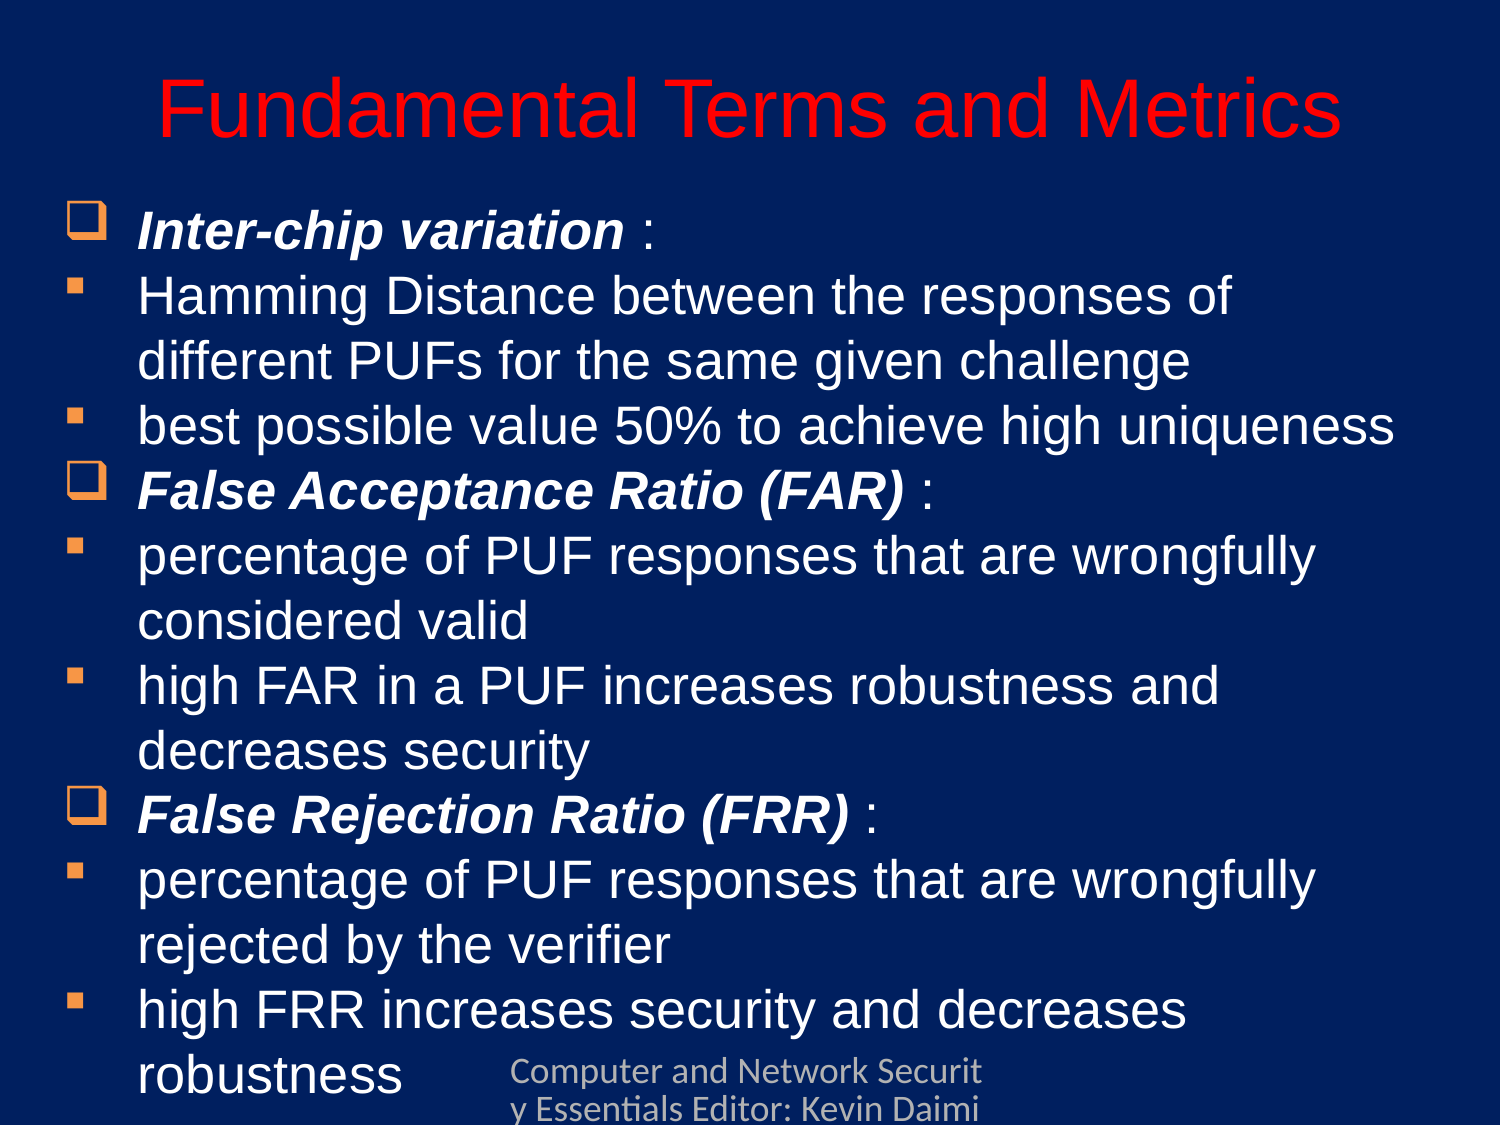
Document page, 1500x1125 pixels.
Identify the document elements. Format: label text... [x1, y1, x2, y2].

list Inter-chip variation : Hamming Distance between the responses of different PUFs for the same given challenge best possible value 50% to achieve high uniqueness False Acceptance Ratio (FAR) : percentage of PUF responses that are wrongfully considered valid high FAR in a PUF increases robustness and decreases security False Rejection Ratio (FRR) : percentage of PUF responses that are wrongfully rejected by the verifier high FRR increases security and decreases robustness [62, 195, 1437, 1125]
footer Computer and Network Security Essentials Editor: Kevin Daimi Associate Editors: Guillermo Francia, Levent Ertaul, Luis H. Encinas, Eman El-Sheikh Published by Springer [510, 1046, 990, 1103]
title Fundamental Terms and Metrics [44, 53, 1456, 155]
